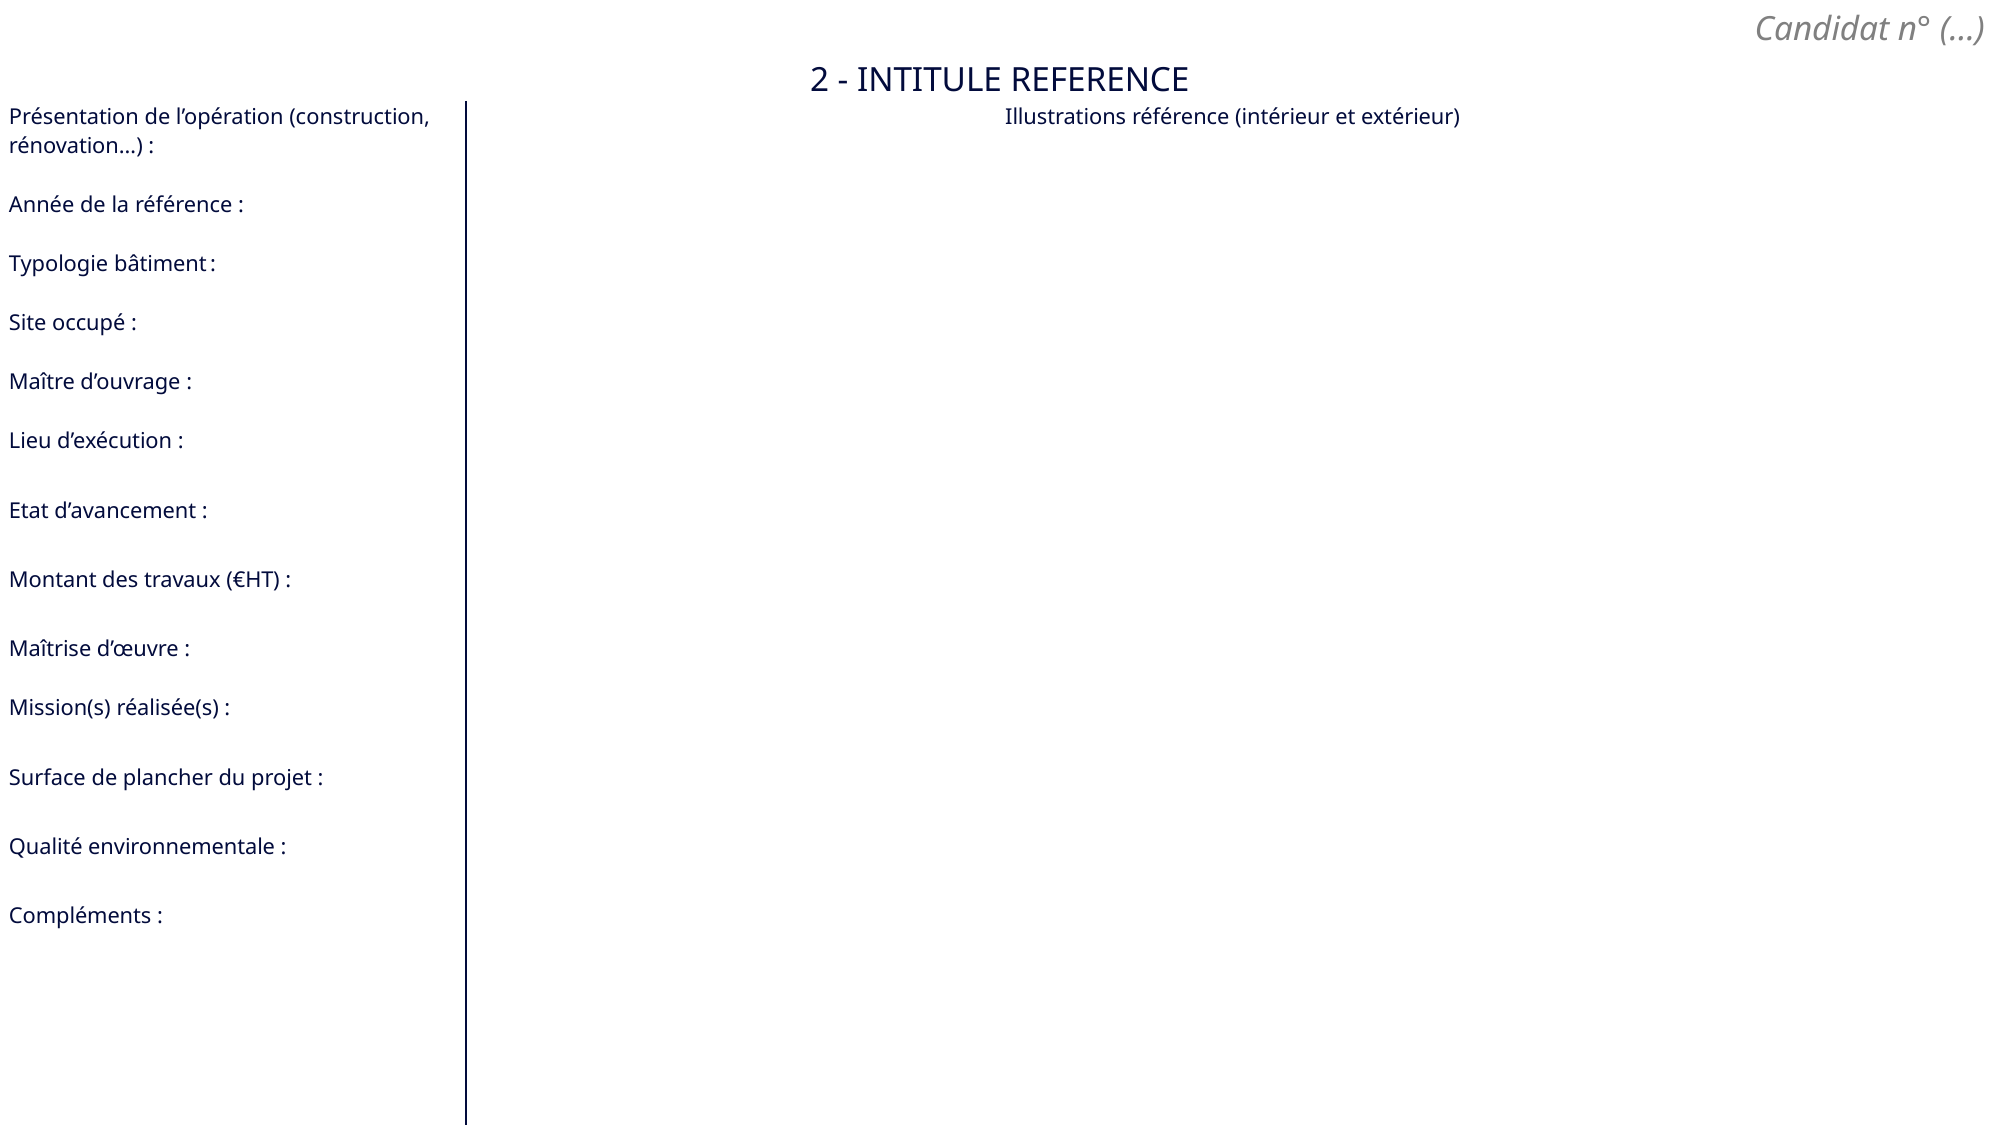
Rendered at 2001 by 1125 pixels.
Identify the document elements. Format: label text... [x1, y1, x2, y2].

table_cell Présentation de l’opération (construction, rénovation…) : Année de la référence : Typologie bâtiment : Site occupé : Maître d’ouvrage : Lieu d’exécution : Etat d’avancement : Montant des travaux (€HT) : Maîtrise d’œuvre : Mission(s) réalisée(s) : Surface de plancher du projet : Qualité environnementale : Compléments : [0, 101, 465, 1125]
table_header 2 - INTITULE REFERENCE [0, 56, 2000, 101]
text_box Candidat n° (…) [1642, 0, 2000, 55]
table_cell Illustrations référence (intérieur et extérieur) [467, 101, 2000, 1125]
